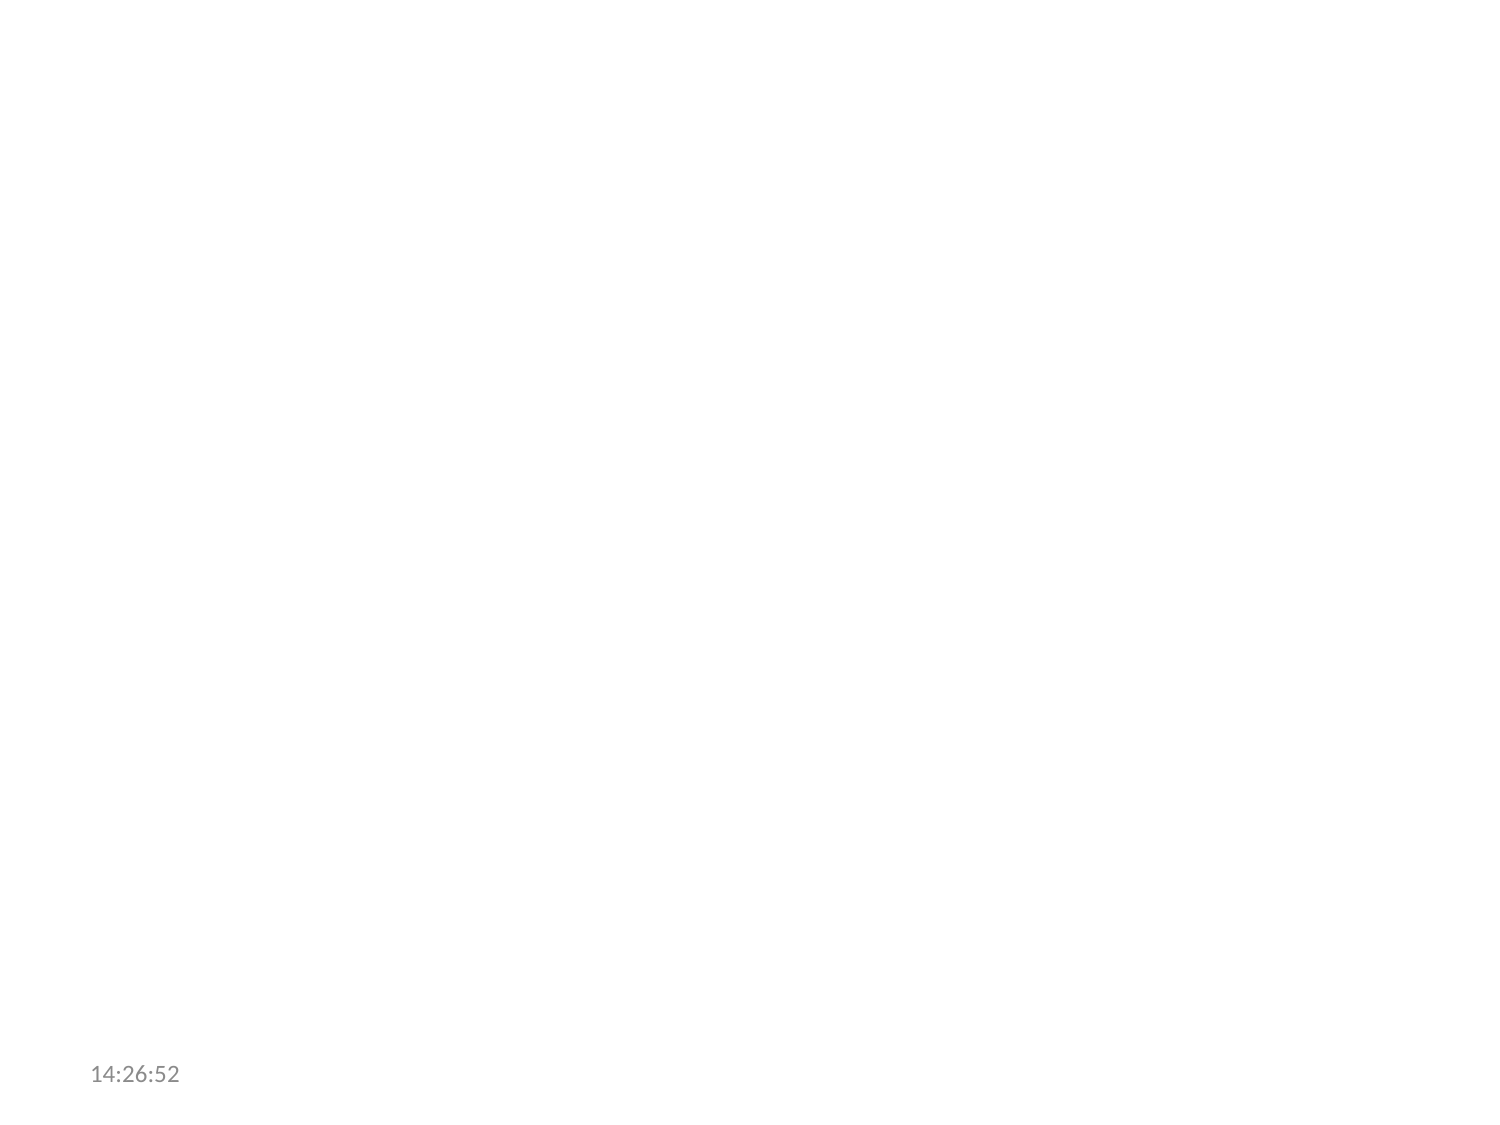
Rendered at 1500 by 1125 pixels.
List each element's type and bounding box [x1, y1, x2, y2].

slide_number [75, 1042, 425, 1103]
